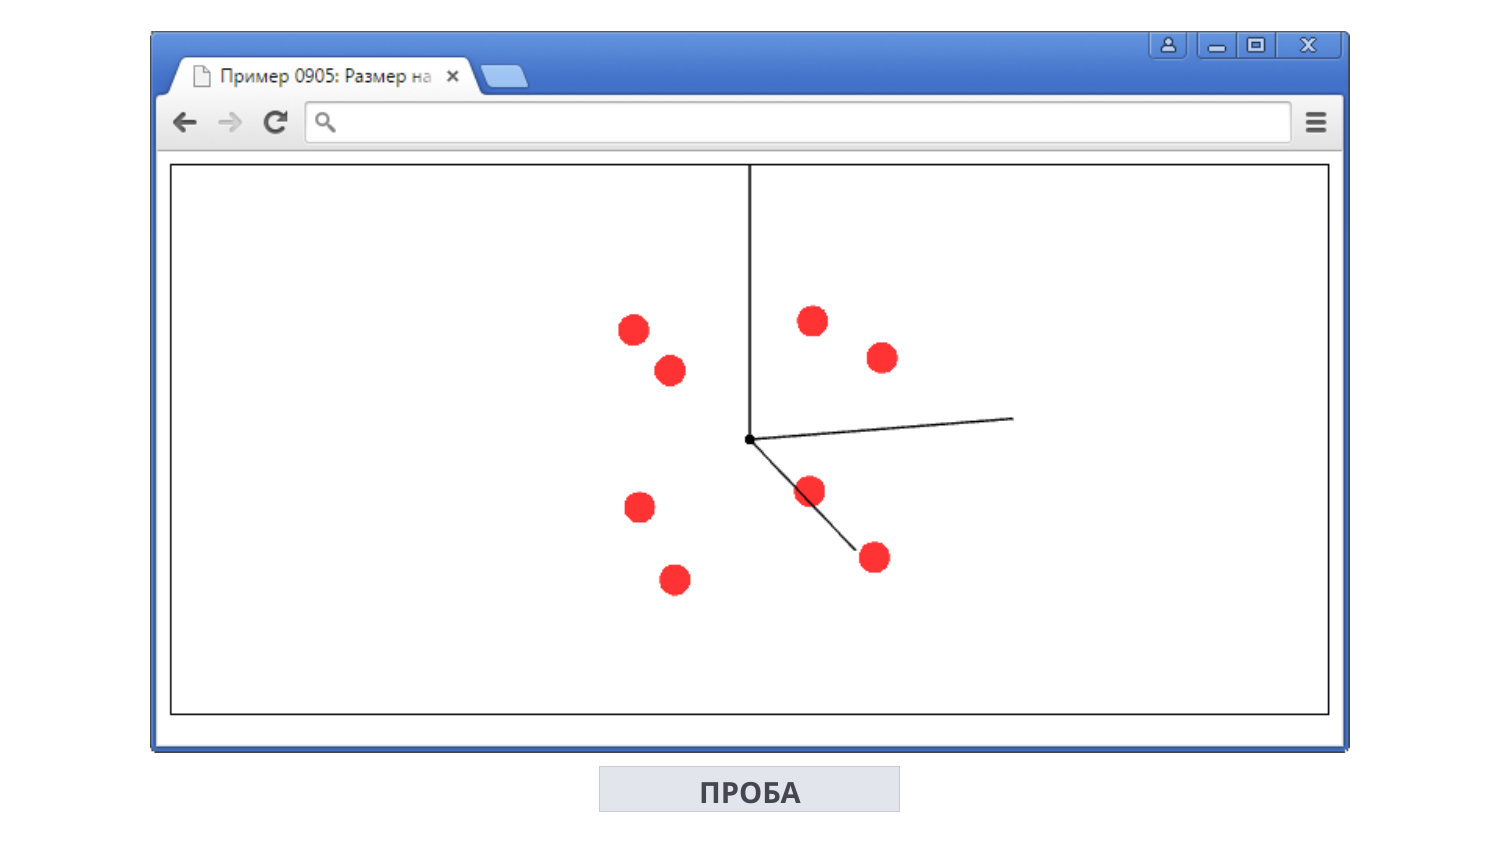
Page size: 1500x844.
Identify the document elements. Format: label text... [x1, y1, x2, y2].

text_box ПРОБА [599, 766, 900, 812]
picture [149, 31, 1351, 753]
